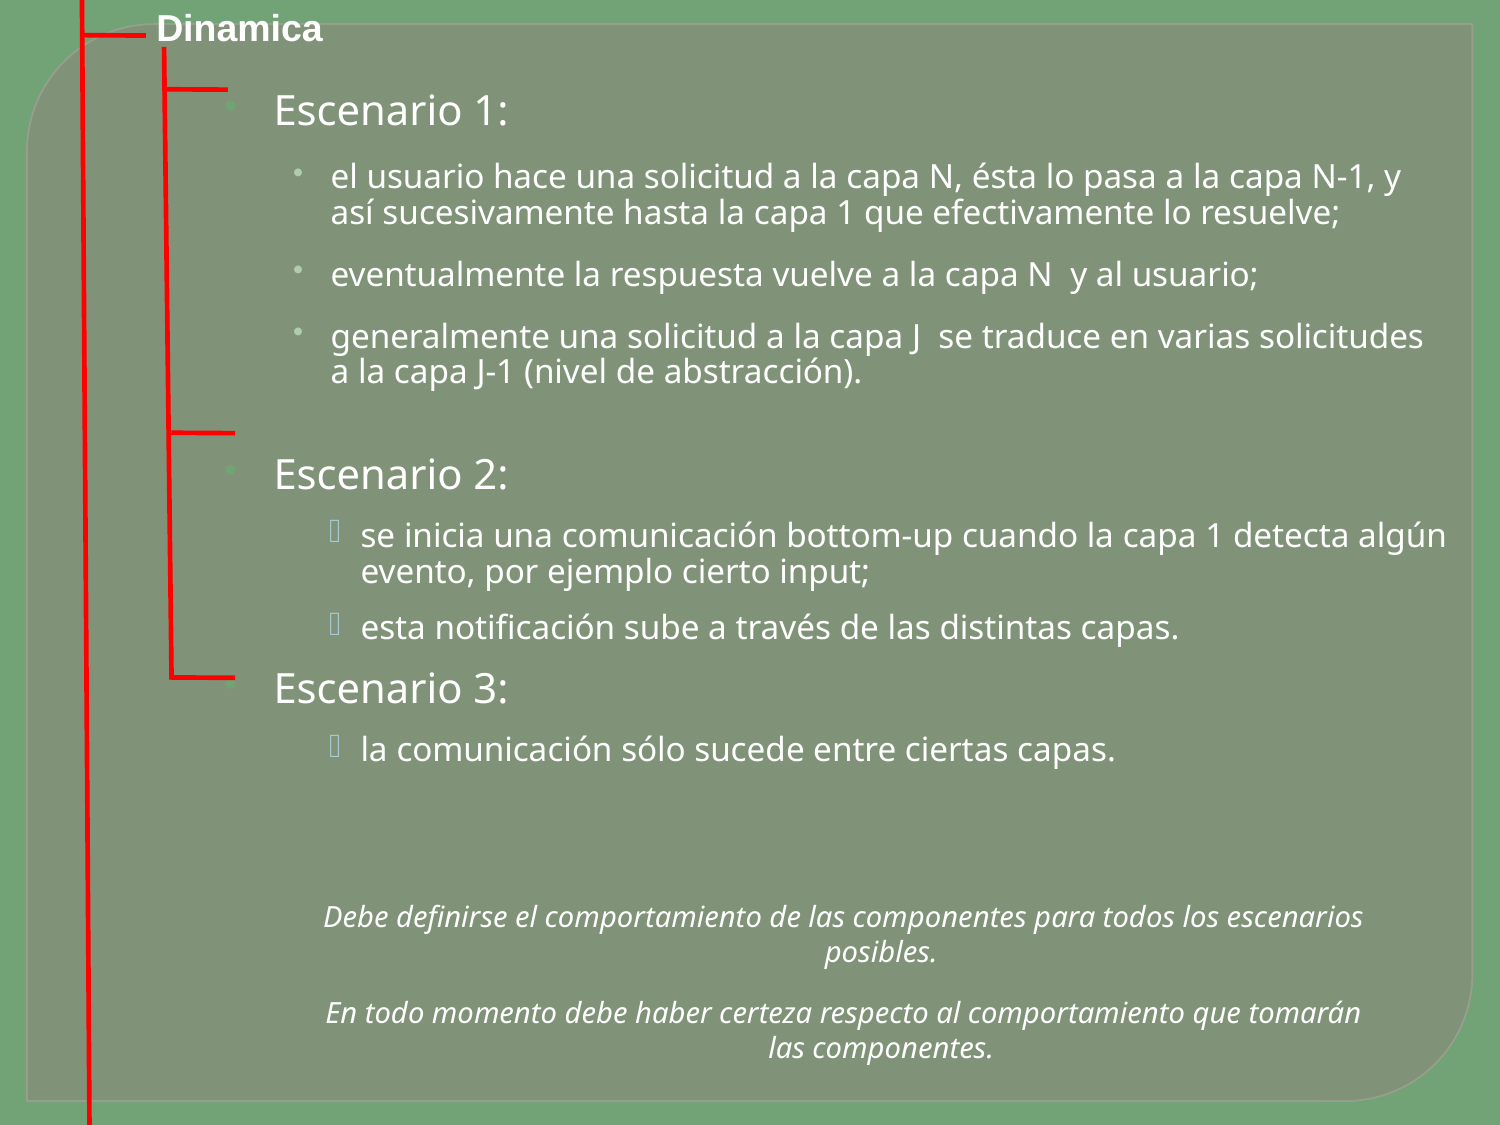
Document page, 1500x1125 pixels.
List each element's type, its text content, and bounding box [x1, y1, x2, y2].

list Escenario 2: se inicia una comunicación bottom-up cuando la capa 1 detecta algún evento, por ejemplo cierto input; esta notificación sube a través de las distintas capas. Escenario 3: la comunicación sólo sucede entre ciertas capas. [210, 445, 1500, 1125]
list Escenario 1: el usuario hace una solicitud a la capa N, ésta lo pasa a la capa N-1, y así sucesivamente hasta la capa 1 que efectivamente lo resuelve; eventualmente la respuesta vuelve a la capa N y al usuario; generalmente una solicitud a la capa J se traduce en varias solicitudes a la capa J-1 (nivel de abstracción). [210, 82, 1454, 445]
text_box Debe definirse el comportamiento de las componentes para todos los escenarios posibles. En todo momento debe haber certeza respecto al comportamiento que tomarán las componentes. [292, 890, 1395, 1029]
text_box Dinamica [141, 0, 338, 58]
